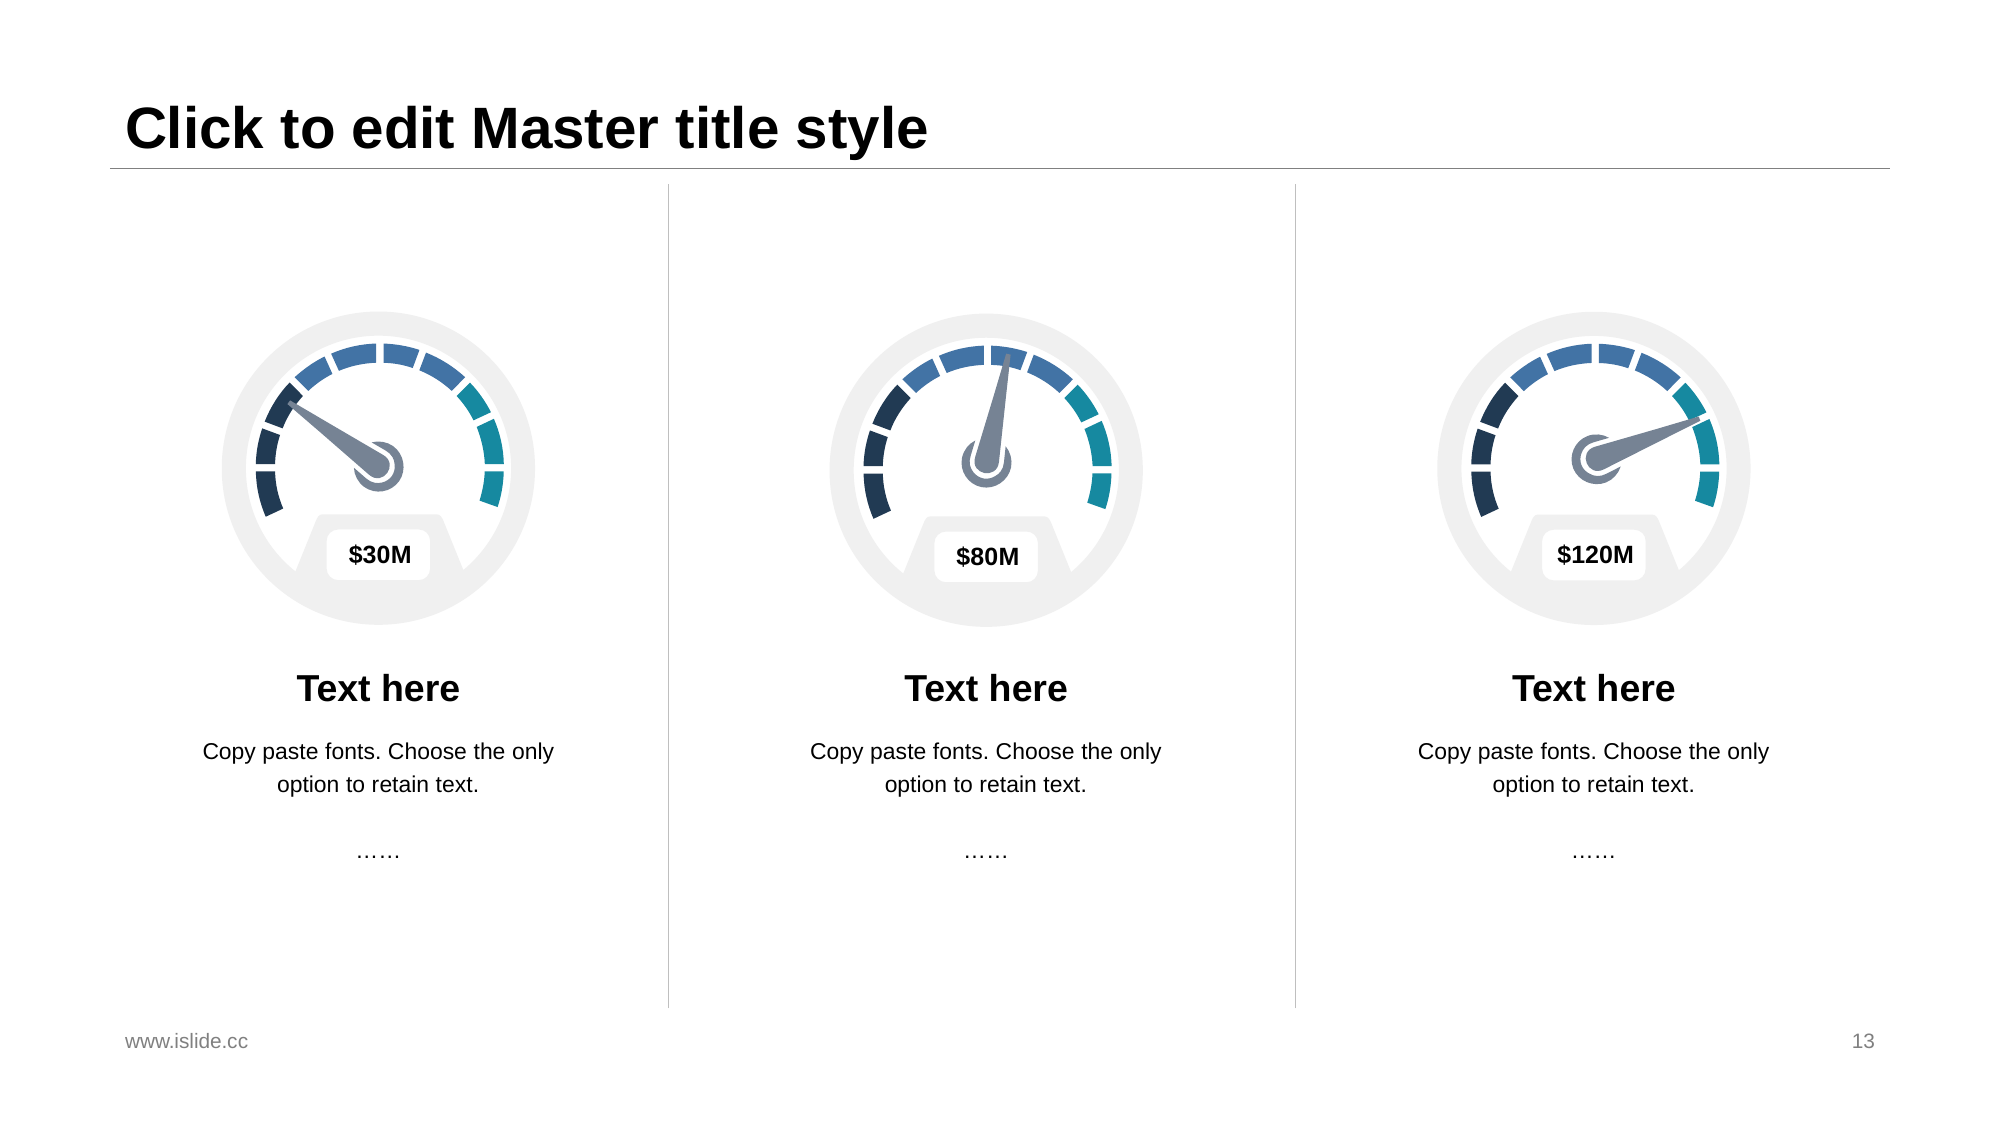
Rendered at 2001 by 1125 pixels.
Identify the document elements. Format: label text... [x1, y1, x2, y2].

slide_number 13 [1412, 1023, 1890, 1058]
title Click to edit Master title style [109, 0, 1890, 169]
footer www.islide.cc [109, 1023, 790, 1058]
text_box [168, 184, 1804, 1008]
